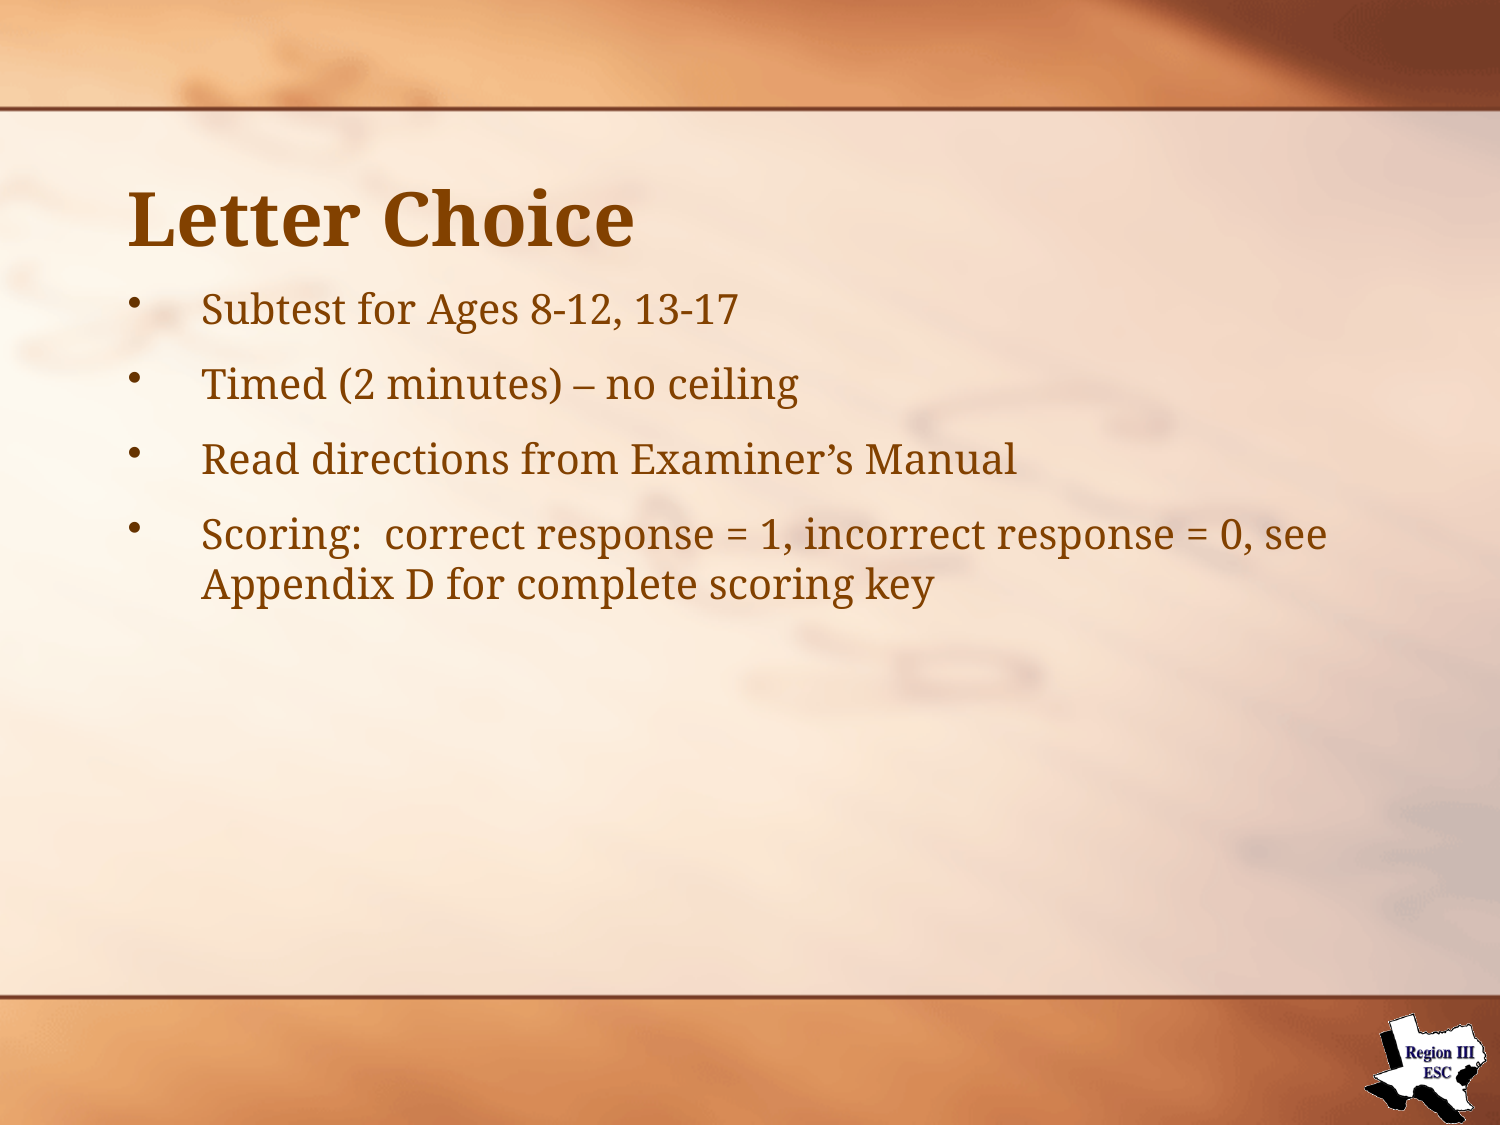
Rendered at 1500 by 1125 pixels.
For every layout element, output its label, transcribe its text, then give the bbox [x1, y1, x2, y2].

picture [0, 0, 1500, 1125]
title Letter Choice [112, 125, 1413, 270]
list Subtest for Ages 8-12, 13-17 Timed (2 minutes) – no ceiling Read directions from Examiner’s Manual Scoring: correct response = 1, incorrect response = 0, see Appendix D for complete scoring key [112, 275, 1413, 950]
